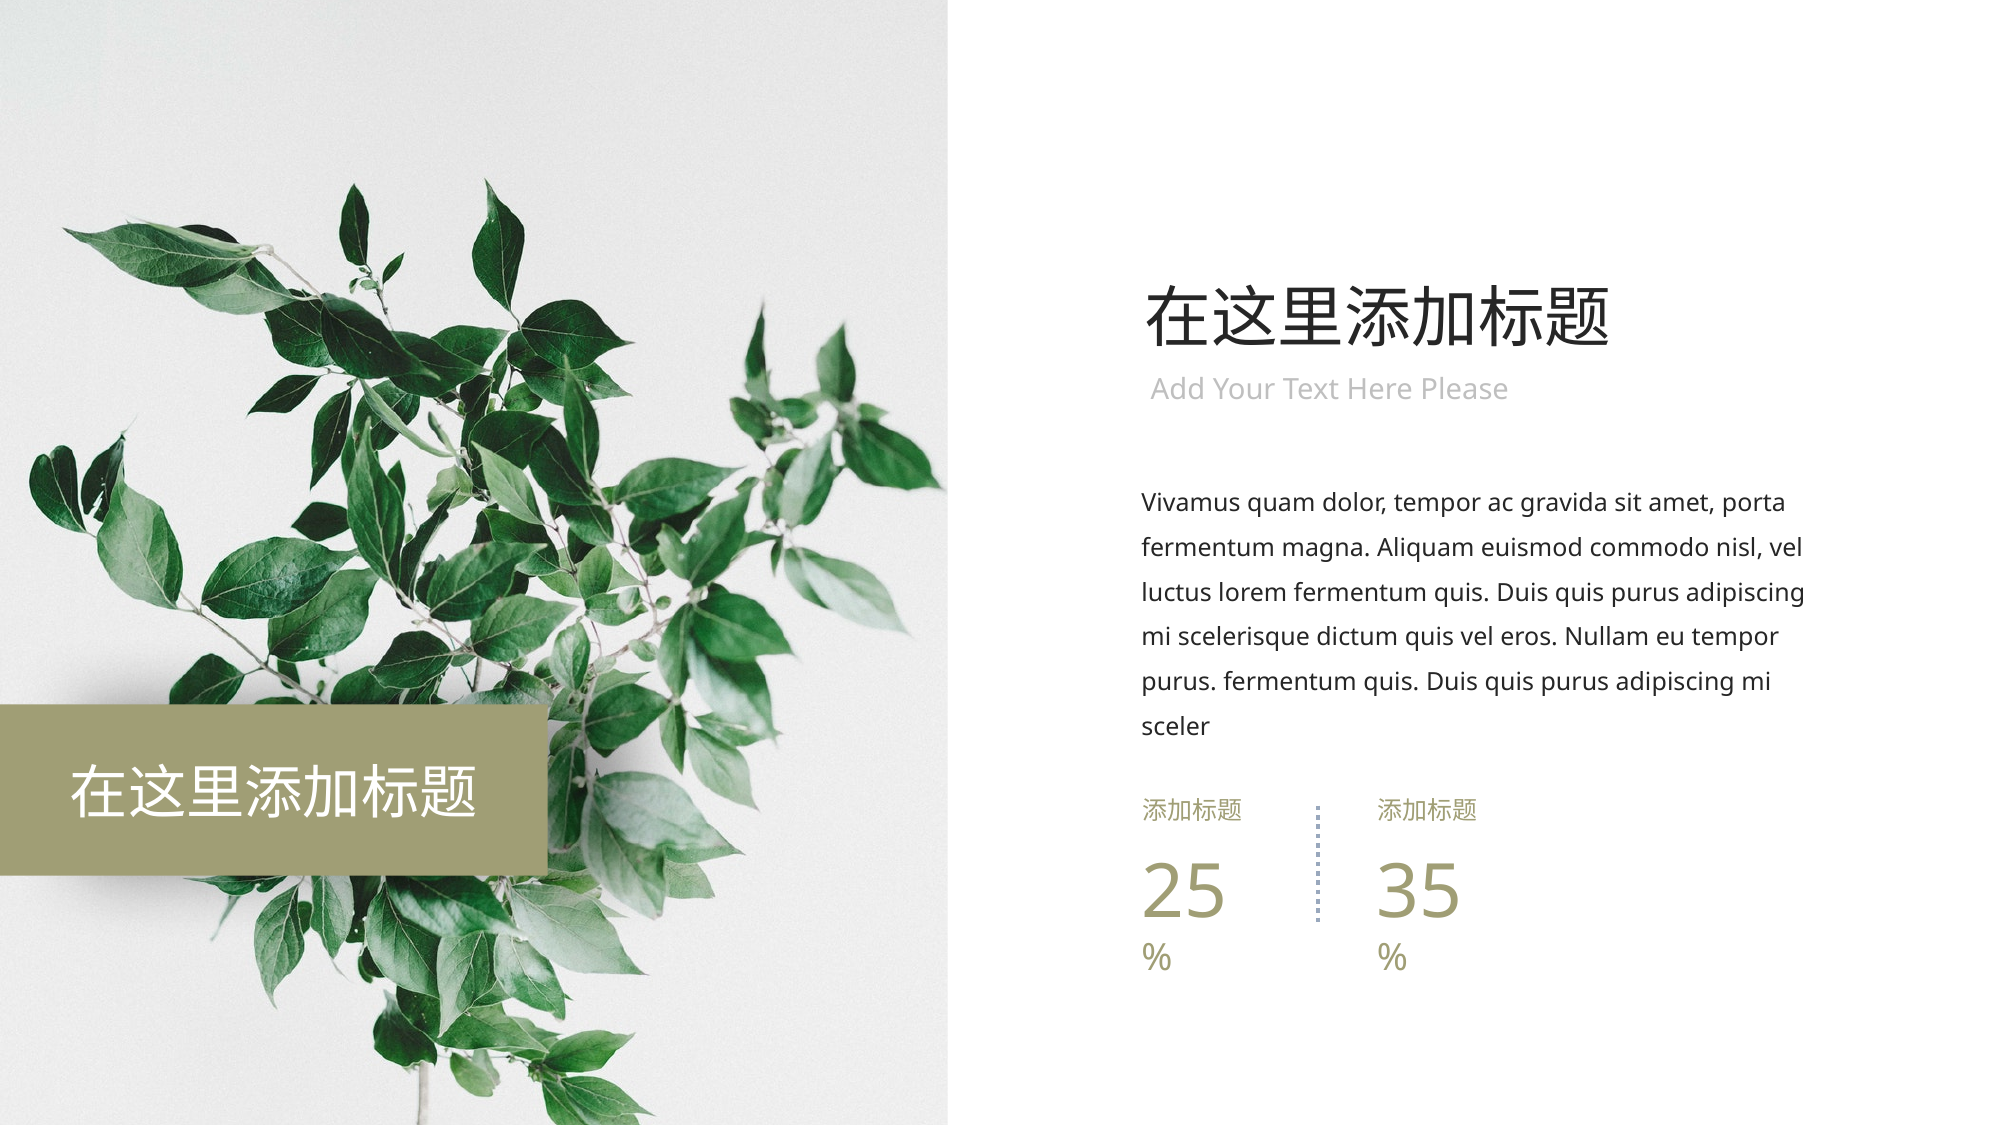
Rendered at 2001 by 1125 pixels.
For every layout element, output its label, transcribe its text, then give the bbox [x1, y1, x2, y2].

picture [0, 0, 948, 1125]
text_box 添加标题 [1127, 787, 1258, 833]
text_box 在这里添加标题 [1129, 267, 1627, 363]
text_box Vivamus quam dolor, tempor ac gravida sit amet, porta fermentum magna. Aliquam euismod commodo nisl, vel luctus lorem fermentum quis. Duis quis purus adipiscing mi scelerisque dictum quis vel eros. Nullam eu tempor purus. fermentum quis. Duis quis purus adipiscing mi sceler [1126, 463, 1822, 748]
text_box 35% [1362, 835, 1507, 986]
text_box 25% [1126, 835, 1271, 986]
text_box 添加标题 [1362, 787, 1493, 833]
text_box Add Your Text Here Please [1135, 363, 1525, 414]
